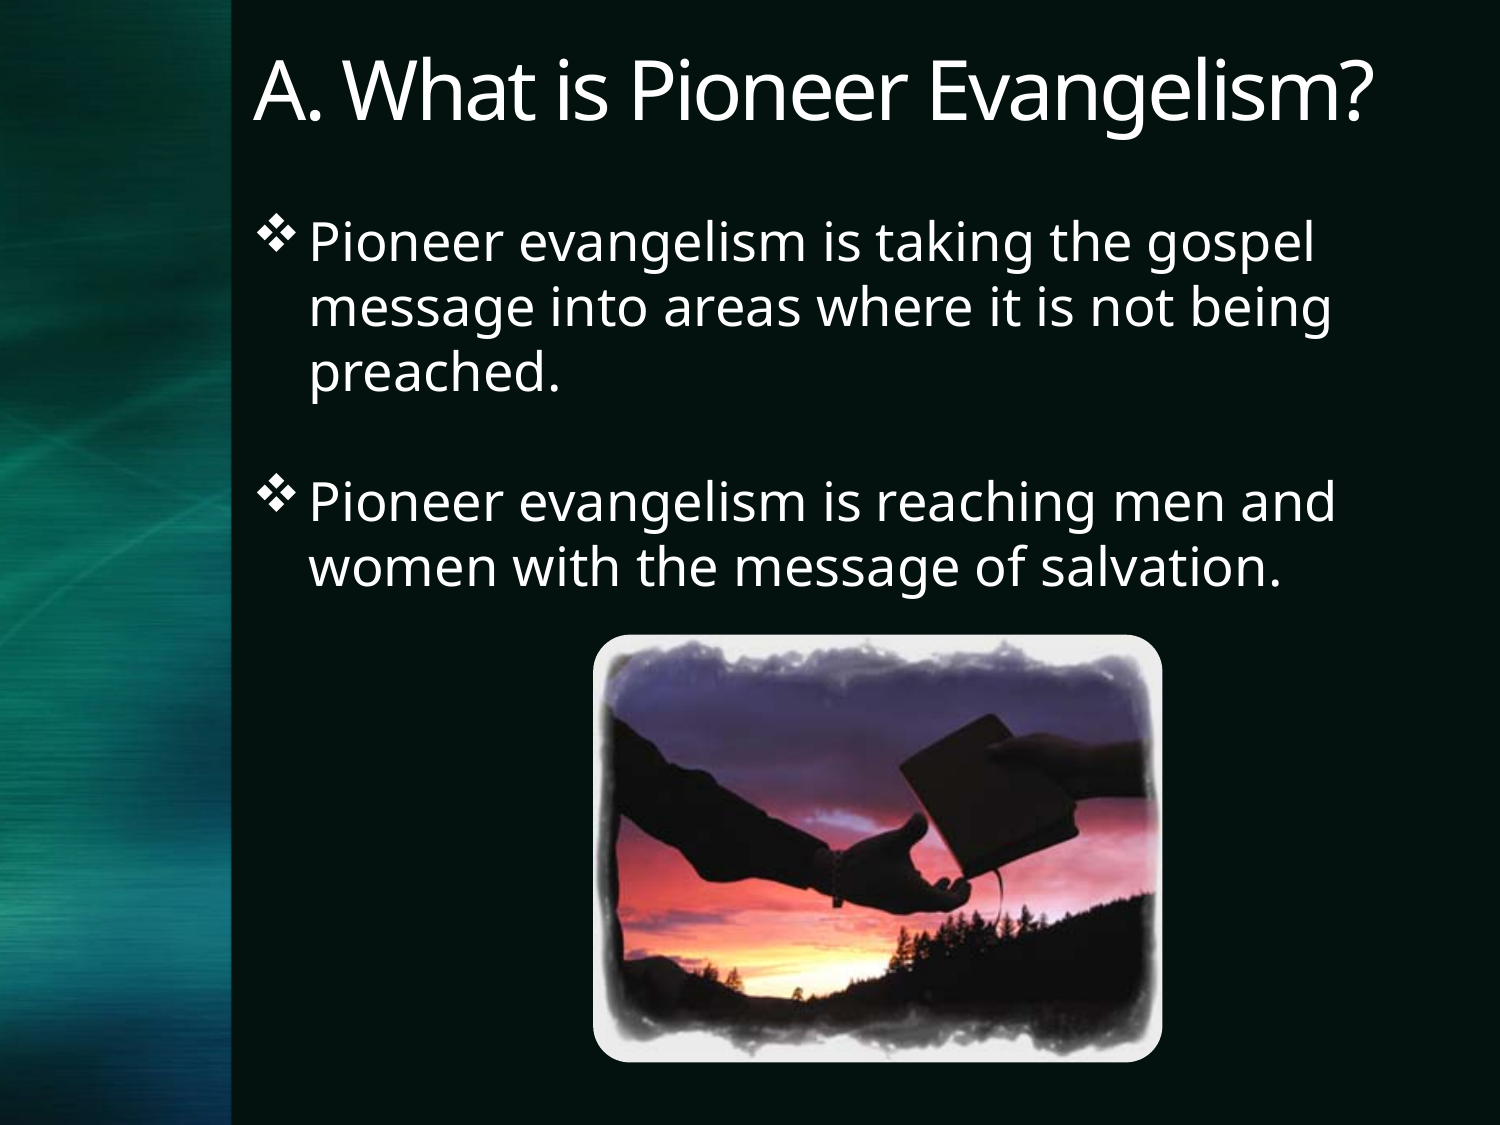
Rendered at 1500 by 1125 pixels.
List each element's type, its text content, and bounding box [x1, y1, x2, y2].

picture [0, 0, 1500, 1125]
text_box Pioneer evangelism is taking the gospel message into areas where it is not being preached. Pioneer evangelism is reaching men and women with the message of salvation. [237, 200, 1500, 605]
title A. What is Pioneer Evangelism? [253, 12, 1500, 175]
